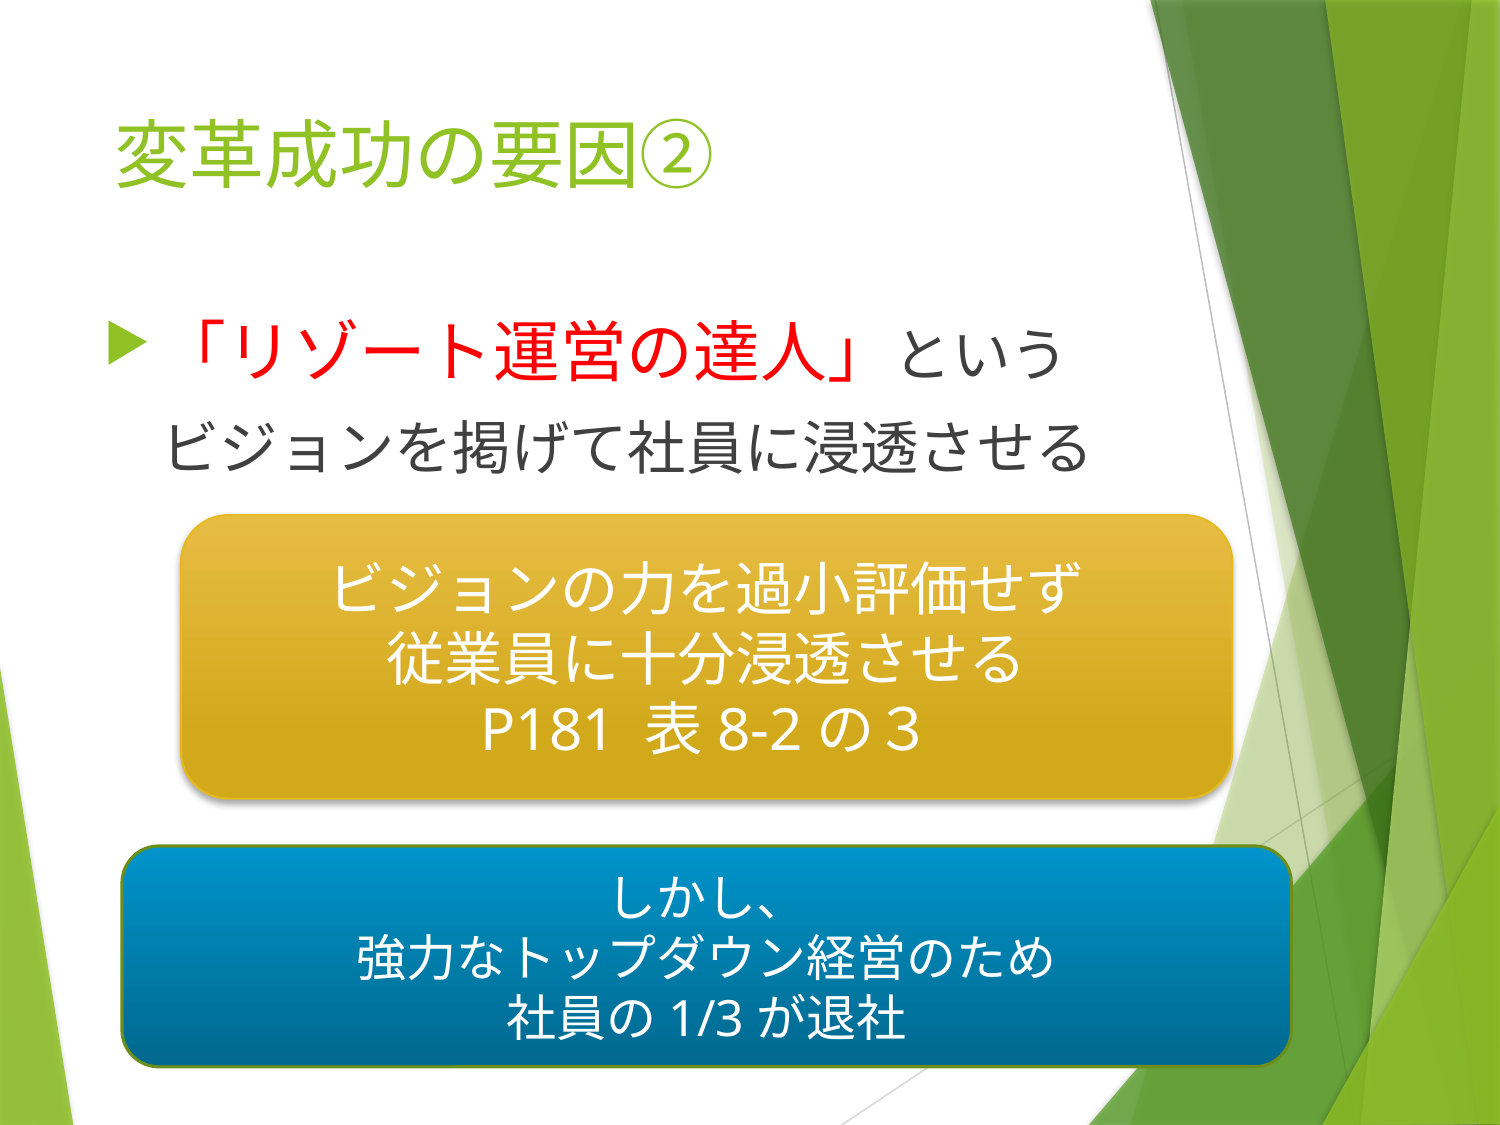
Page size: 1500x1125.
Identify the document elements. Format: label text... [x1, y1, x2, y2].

text_box ビジョンの力を過小評価せず 従業員に十分浸透させる P181 表8-2の３ [179, 514, 1234, 800]
title 変革成功の要因② [99, 99, 1142, 317]
list 「リゾート運営の達人」という ビジョンを掲げて社員に浸透させる [88, 302, 1130, 940]
text_box しかし、 強力なトップダウン経営のため 社員の1/3が退社 [120, 844, 1293, 1069]
